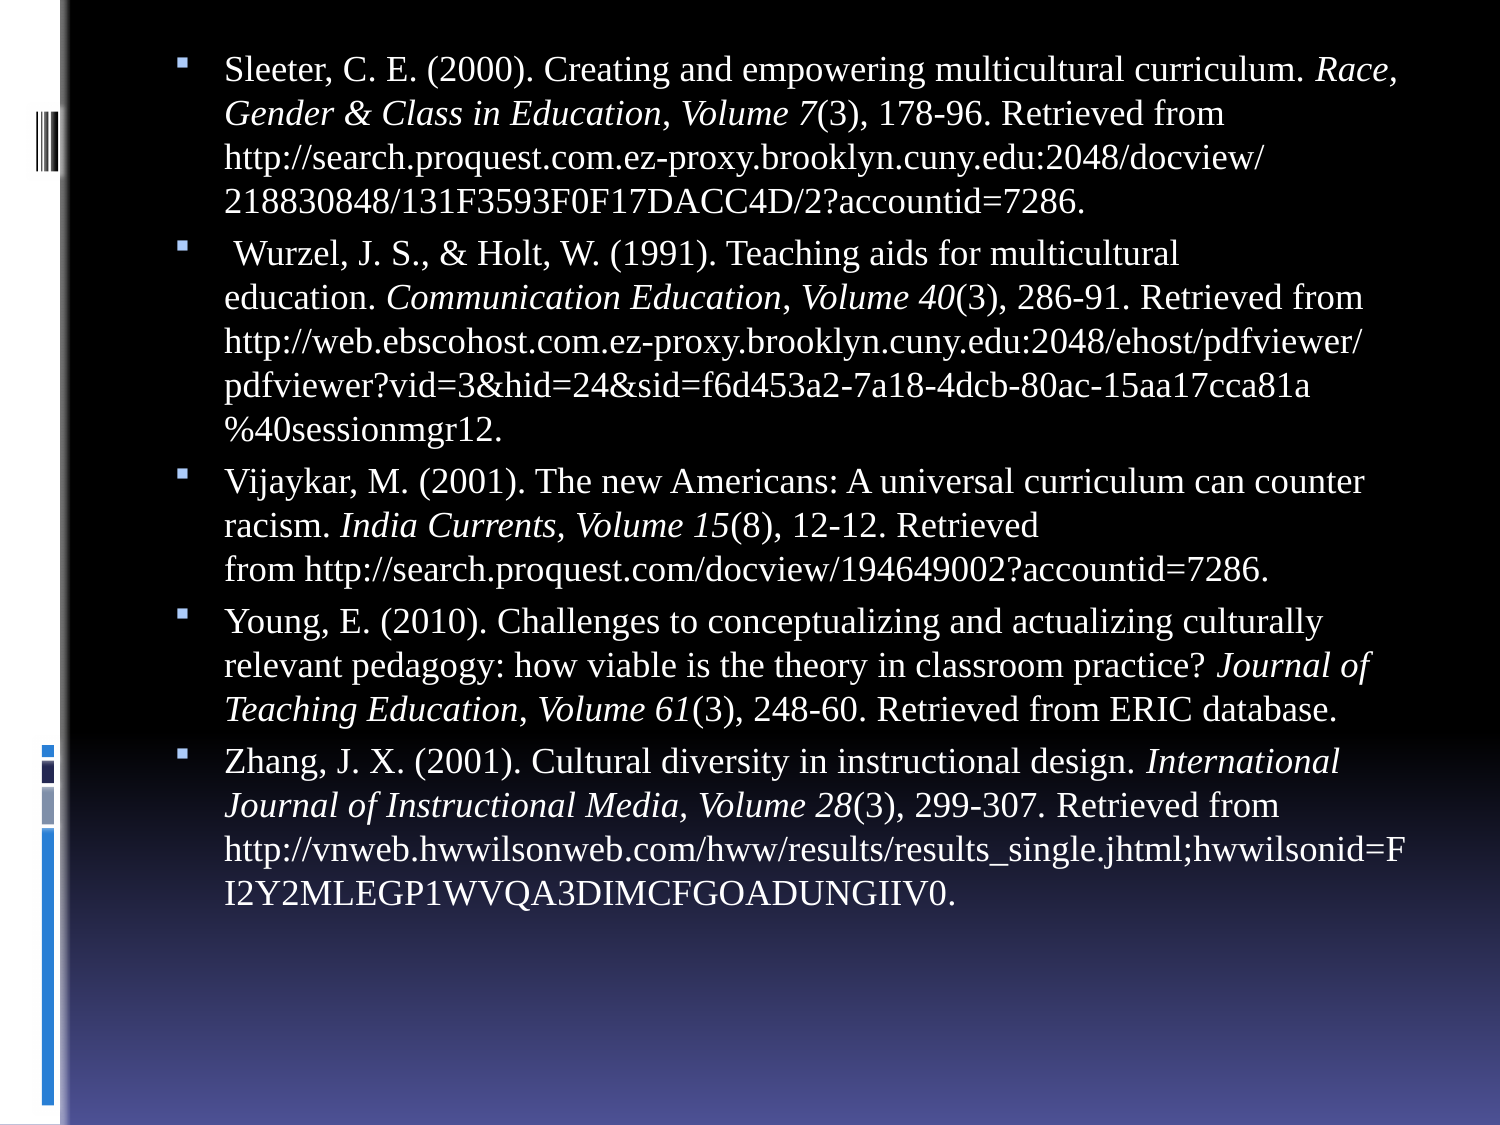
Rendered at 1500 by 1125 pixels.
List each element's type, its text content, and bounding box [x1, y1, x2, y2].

list Sleeter, C. E. (2000). Creating and empowering multicultural curriculum. Race, Gender & Class in Education, Volume 7(3), 178-96. Retrieved from http://search.proquest.com.ez-proxy.brooklyn.cuny.edu:2048/docview/218830848/131F3593F0F17DACC4D/2?accountid=7286. Wurzel, J. S., & Holt, W. (1991). Teaching aids for multicultural education. Communication Education, Volume 40(3), 286-91. Retrieved from http://web.ebscohost.com.ez-proxy.brooklyn.cuny.edu:2048/ehost/pdfviewer/pdfviewer?vid=3&hid=24&sid=f6d453a2-7a18-4dcb-80ac-15aa17cca81a%40sessionmgr12. Vijaykar, M. (2001). The new Americans: A universal curriculum can counter racism. India Currents, Volume 15(8), 12-12. Retrieved from http://search.proquest.com/docview/194649002?accountid=7286. Young, E. (2010). Challenges to conceptualizing and actualizing culturally relevant pedagogy: how viable is the theory in classroom practice? Journal of Teaching Education, Volume 61(3), 248-60. Retrieved from ERIC database. Zhang, J. X. (2001). Cultural diversity in instructional design. International Journal of Instructional Media, Volume 28(3), 299-307. Retrieved from http://vnweb.hwwilsonweb.com/hww/results/results_single.jhtml;hwwilsonid=FI2Y2MLEGP1WVQA3DIMCFGOADUNGIIV0. [150, 37, 1425, 1043]
